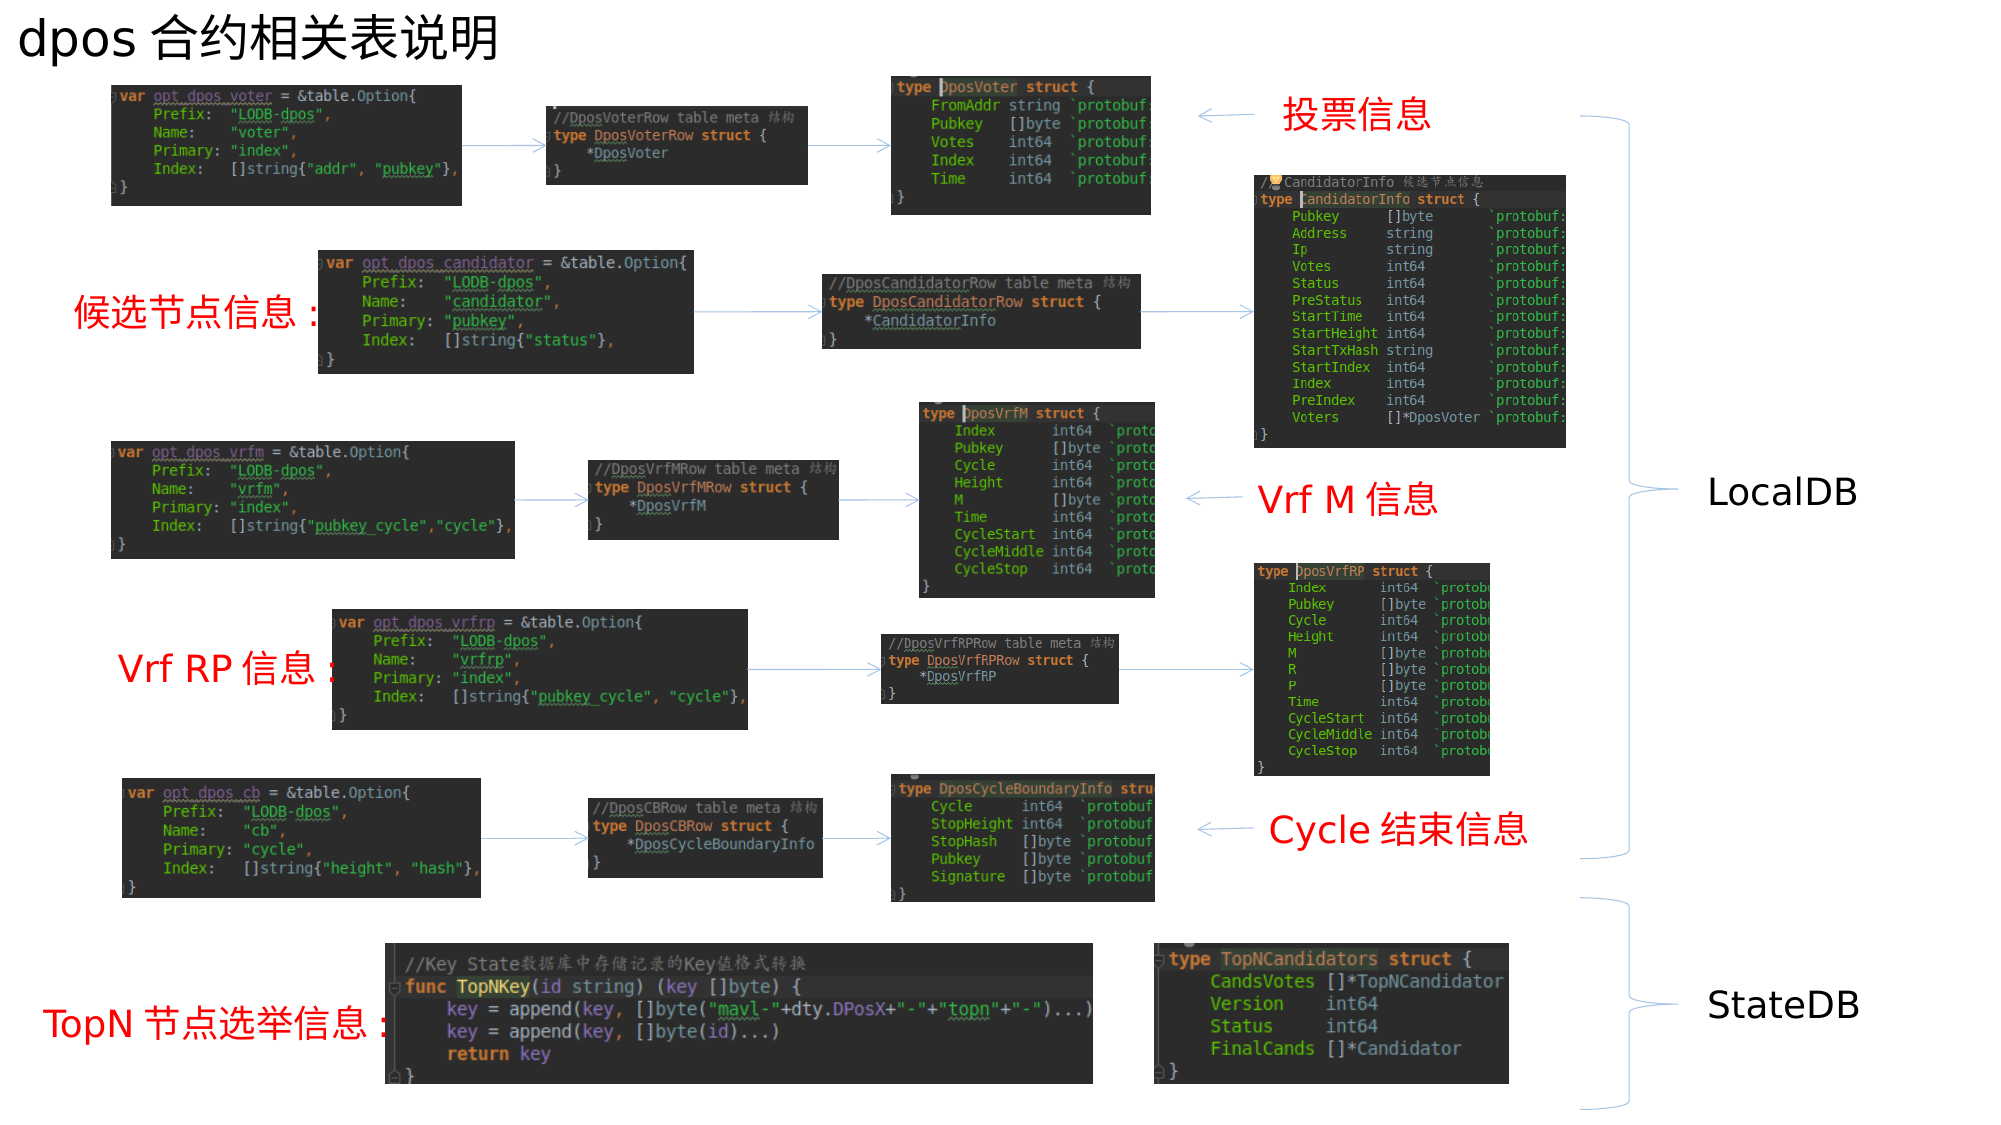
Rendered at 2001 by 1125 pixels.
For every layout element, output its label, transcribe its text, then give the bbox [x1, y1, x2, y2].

text_box [1579, 897, 1679, 1111]
picture [890, 774, 1155, 902]
picture [546, 106, 808, 185]
text_box LocalDB [1692, 460, 1875, 521]
picture [919, 402, 1155, 598]
text_box Vrf RP信息: [103, 637, 332, 698]
text_box Cycle结束信息 [1253, 798, 1546, 859]
picture [111, 85, 462, 206]
picture [111, 441, 515, 559]
text_box TopN节点选举信息: [28, 993, 385, 1053]
picture [881, 634, 1119, 705]
text_box 候选节点信息: [58, 281, 317, 342]
picture [1254, 175, 1566, 448]
picture [588, 460, 839, 540]
picture [317, 250, 694, 374]
text_box 投票信息 [1267, 83, 1476, 144]
picture [822, 274, 1141, 350]
picture [385, 943, 1093, 1084]
picture [1254, 563, 1490, 776]
text_box [1579, 115, 1679, 860]
picture [588, 798, 823, 878]
picture [122, 778, 481, 898]
text_box StateDB [1692, 973, 1877, 1034]
picture [332, 609, 748, 730]
picture [1154, 943, 1509, 1084]
text_box Vrf M信息 [1242, 468, 1501, 528]
text_box dpos合约相关表说明 [2, 0, 547, 74]
picture [890, 76, 1151, 215]
